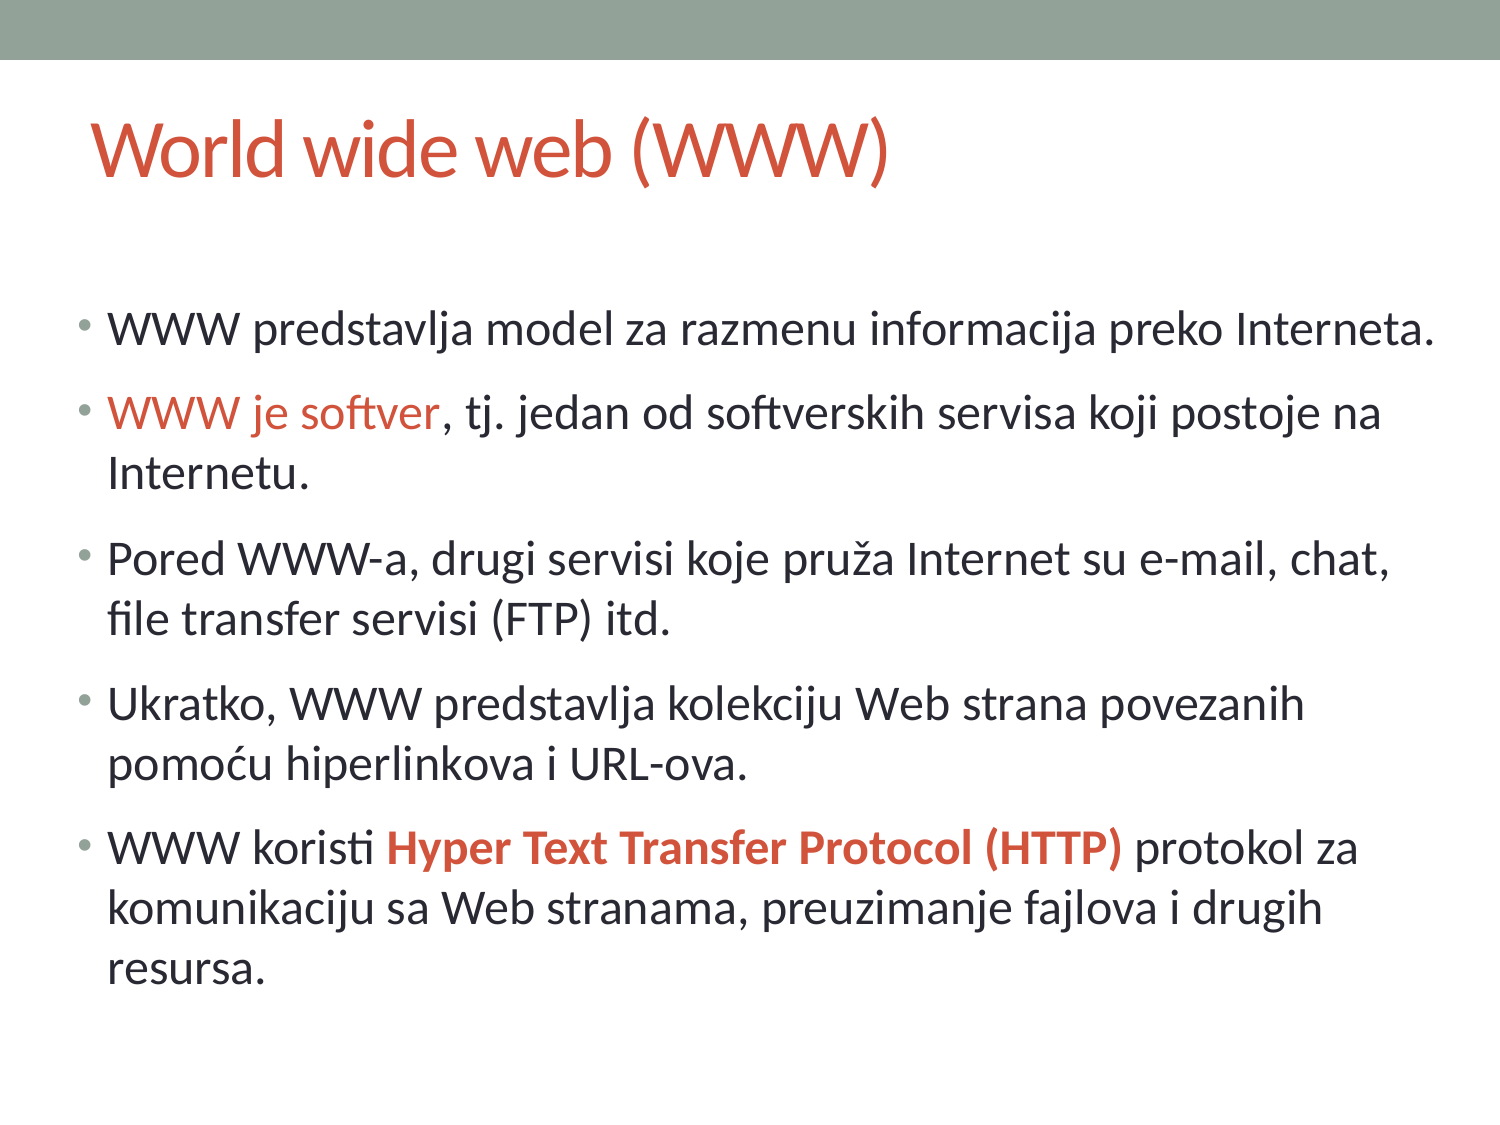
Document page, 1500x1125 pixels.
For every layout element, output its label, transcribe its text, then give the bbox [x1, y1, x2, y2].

title World wide web (WWW) [75, 62, 1425, 225]
list WWW predstavlja model za razmenu informacija preko Interneta. WWW je softver, tj. jedan od softverskih servisa koji postoje na Internetu. Pored WWW-a, drugi servisi koje pruža Internet su e-mail, chat, file transfer servisi (FTP) itd. Ukratko, WWW predstavlja kolekciju Web strana povezanih pomoću hiperlinkova i URL-ova. WWW koristi Hyper Text Transfer Protocol (HTTP) protokol za komunikaciju sa Web stranama, preuzimanje fajlova i drugih resursa. [62, 287, 1463, 1000]
